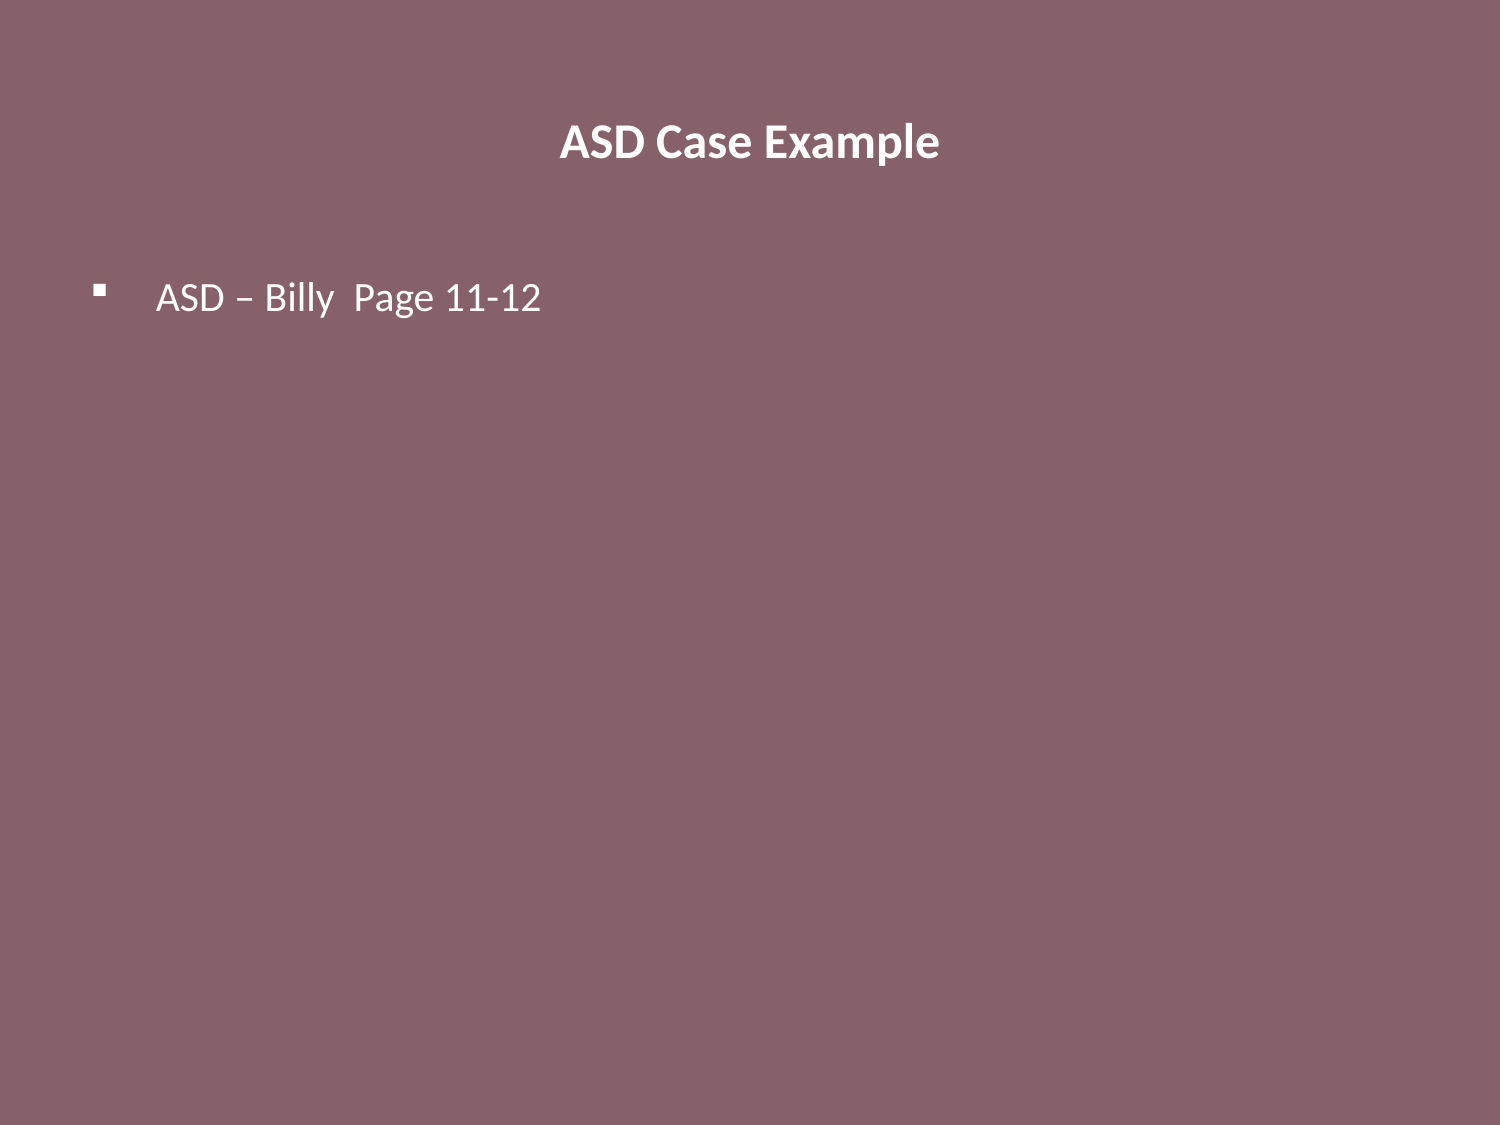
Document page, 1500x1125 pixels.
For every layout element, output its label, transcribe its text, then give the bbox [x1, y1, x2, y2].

list ASD – Billy Page 11-12 [75, 262, 1425, 1005]
title ASD Case Example [75, 45, 1425, 233]
